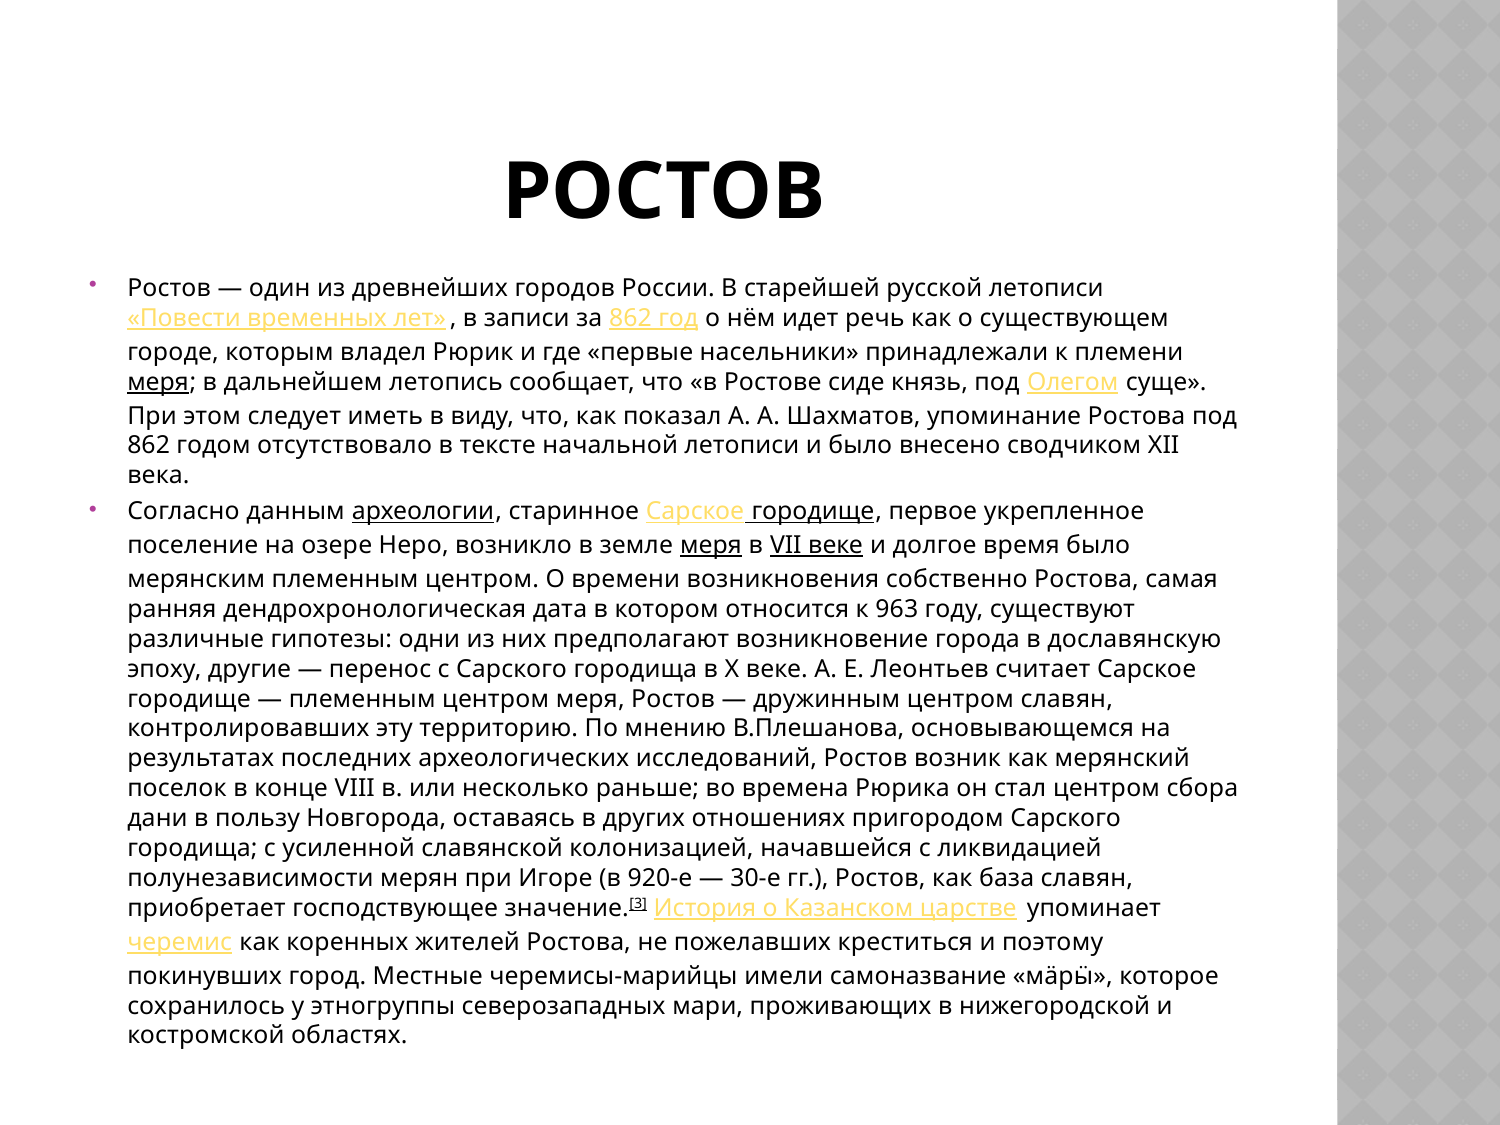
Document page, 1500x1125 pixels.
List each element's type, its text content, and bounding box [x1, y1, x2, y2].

title Ростов [70, 46, 1258, 235]
list Ростов — один из древнейших городов России. В старейшей русской летописи «Повести временных лет», в записи за 862 год о нём идет речь как о существующем городе, которым владел Рюрик и где «первые насельники» принадлежали к племени меря; в дальнейшем летопись сообщает, что «в Ростове сиде князь, под Олегом суще». При этом следует иметь в виду, что, как показал А. А. Шахматов, упоминание Ростова под 862 годом отсутствовало в тексте начальной летописи и было внесено сводчиком XII века. Согласно данным археологии, старинное Сарское городище, первое укрепленное поселение на озере Неро, возникло в земле меря в VII веке и долгое время было мерянским племенным центром. О времени возникновения собственно Ростова, самая ранняя дендрохронологическая дата в котором относится к 963 году, существуют различные гипотезы: одни из них предполагают возникновение города в дославянскую эпоху, другие — перенос с Сарского городища в Х веке. А. Е. Леонтьев считает Сарское городище — племенным центром меря, Ростов — дружинным центром славян, контролировавших эту территорию. По мнению В.Плешанова, основывающемся на результатах последних археологических исследований, Ростов возник как мерянский поселок в конце VIII в. или несколько раньше; во времена Рюрика он стал центром сбора дани в пользу Новгорода, оставаясь в других отношениях пригородом Сарского городища; с усиленной славянской колонизацией, начавшейся с ликвидацией полунезависимости мерян при Игоре (в 920-е — 30-е гг.), Ростов, как база славян, приобретает господствующее значение.[3] История о Казанском царстве упоминает черемис как коренных жителей Ростова, не пожелавших креститься и поэтому покинувших город. Местные черемисы-марийцы имели самоназвание «мäрӹ», которое сохранилось у этногруппы северозападных мари, проживающих в нижегородской и костромской областях. [75, 264, 1263, 1059]
